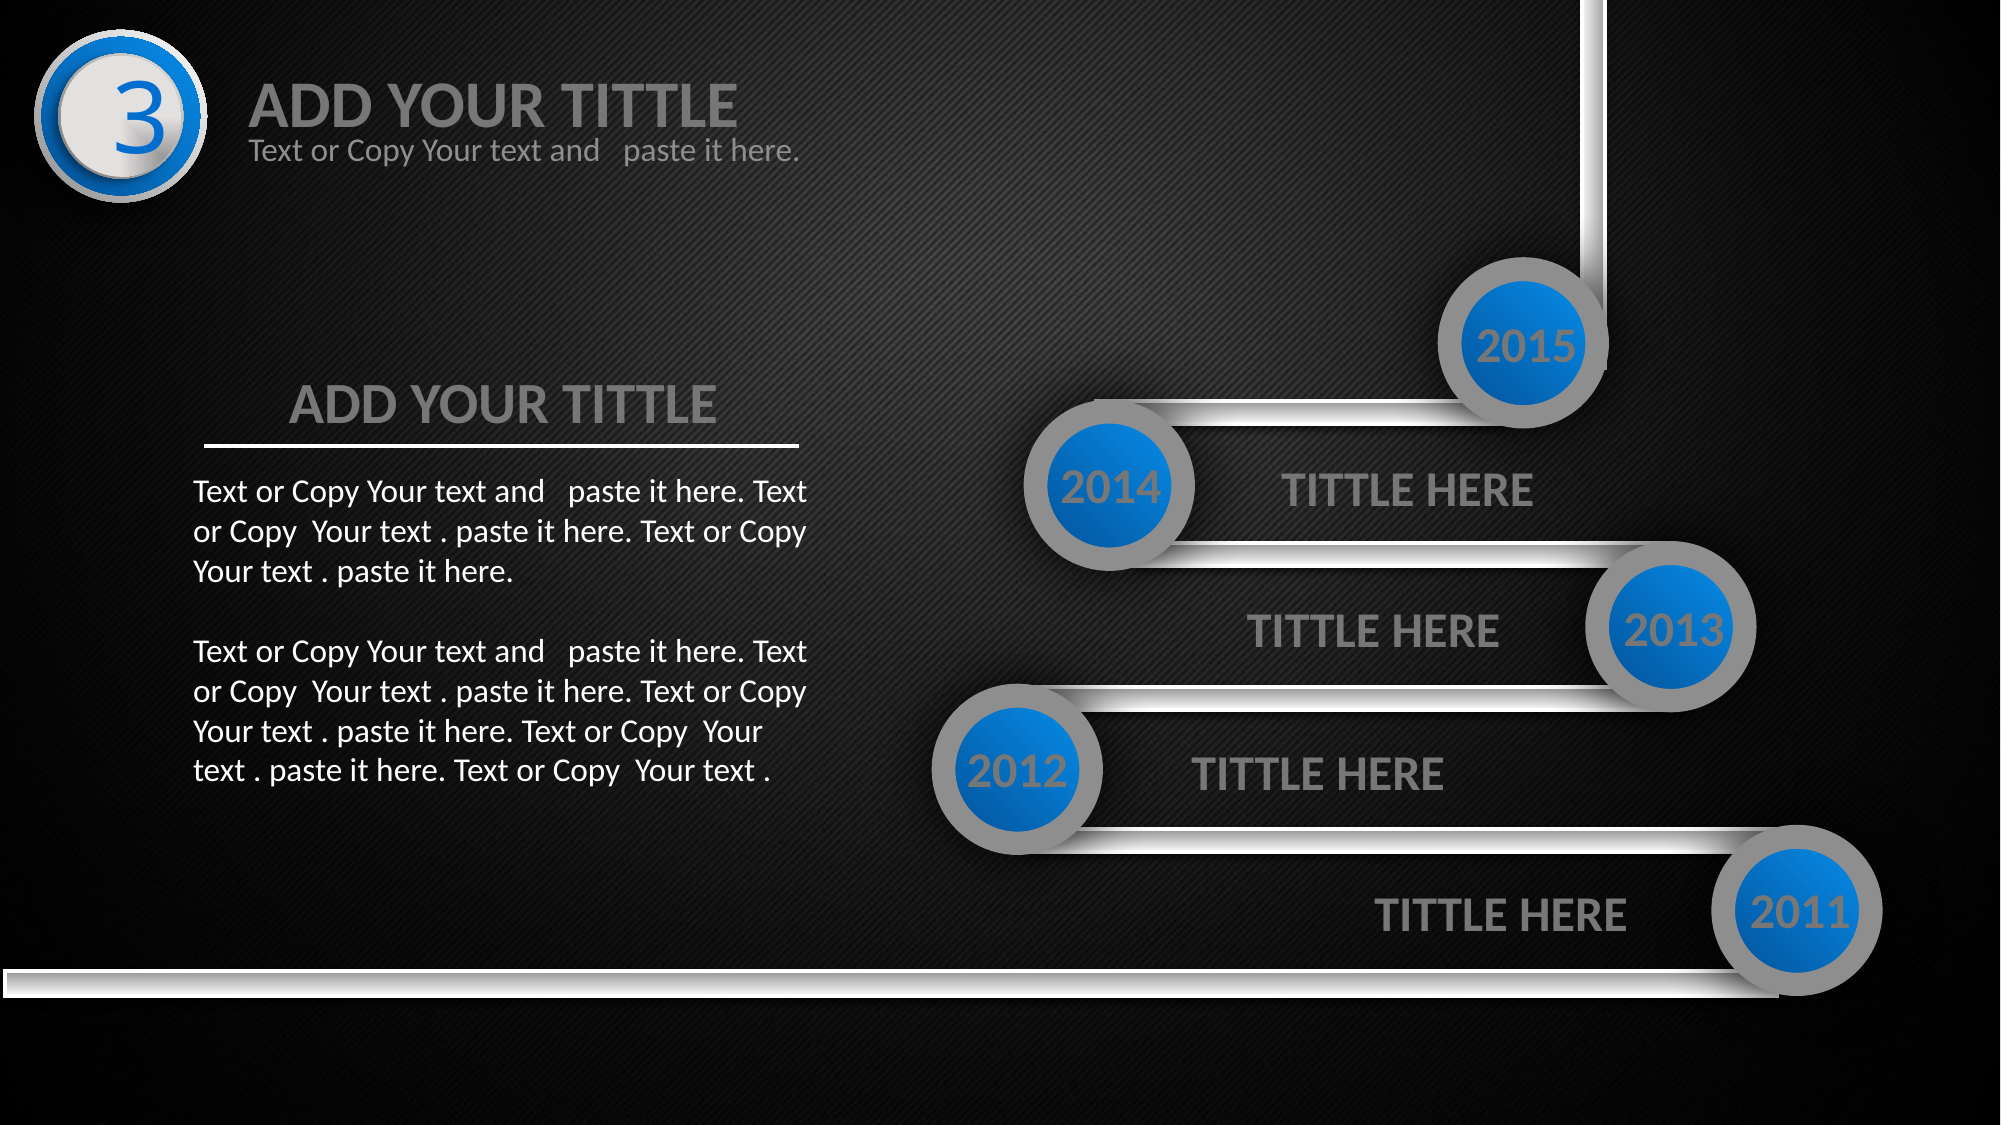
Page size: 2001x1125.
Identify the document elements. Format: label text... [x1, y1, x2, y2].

text_box [1124, 828, 1690, 853]
text_box Text or Copy Your text and paste it here. Text or Copy Your text . paste it here. Text or Copy Your text . paste it here. Text or Copy Your text and paste it here. Text or Copy Your text . paste it here. Text or Copy Your text . paste it here. Text or Copy Your text . paste it here. Text or Copy Your text . [178, 421, 852, 871]
text_box Text or Copy Your text and paste it here. [233, 120, 883, 176]
text_box [4, 970, 1692, 997]
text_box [1587, 547, 1761, 707]
text_box TITTLE HERE [1150, 589, 1587, 665]
text_box TITTLE HERE [1198, 448, 1632, 524]
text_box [1713, 830, 1887, 990]
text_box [1439, 263, 1614, 423]
text_box ADD YOUR TITTLE [235, 358, 772, 443]
text_box [1125, 686, 1564, 711]
text_box TITTLE HERE [1105, 733, 1542, 808]
text_box TITTLE HERE [1277, 873, 1713, 949]
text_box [1024, 405, 1198, 565]
picture [0, 0, 2001, 1125]
text_box [1216, 400, 1416, 425]
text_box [34, 29, 208, 203]
text_box ADD YOUR TITTLE [233, 53, 985, 149]
text_box [1219, 542, 1565, 567]
text_box [1581, 0, 1606, 234]
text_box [930, 689, 1105, 849]
